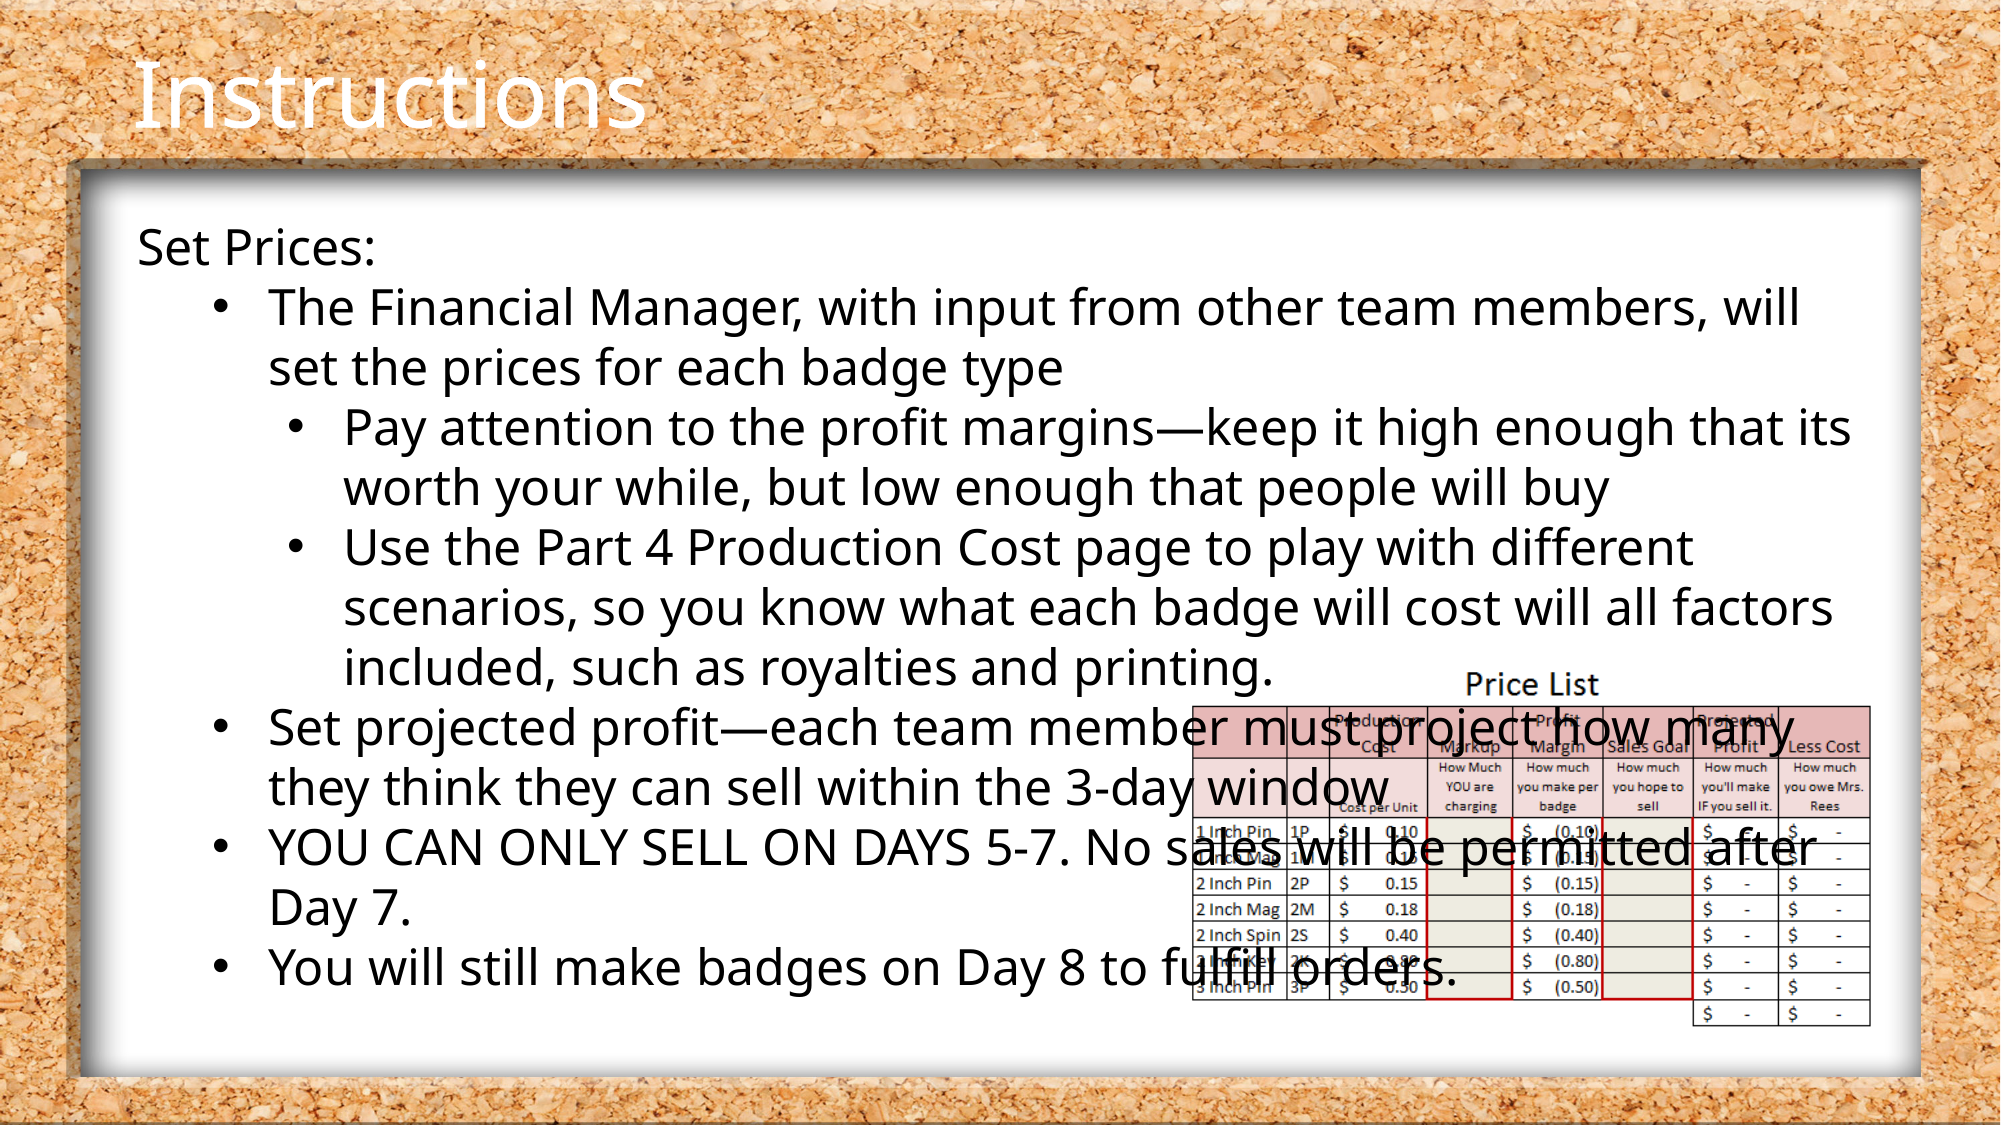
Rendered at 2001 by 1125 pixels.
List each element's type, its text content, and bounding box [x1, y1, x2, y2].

picture [0, 0, 2001, 1125]
text_box Set Prices: The Financial Manager, with input from other team members, will set the prices for each badge type Pay attention to the profit margins—keep it high enough that its worth your while, but low enough that people will buy Use the Part 4 Production Cost page to play with different scenarios, so you know what each badge will cost will all factors included, such as royalties and printing. Set projected profit—each team member must project how many they think they can sell within the 3-day window YOU CAN ONLY SELL ON DAYS 5-7. No sales will be permitted after Day 7. You will still make badges on Day 8 to fulfill orders. [122, 208, 1885, 1125]
title Instructions [117, 0, 1843, 207]
